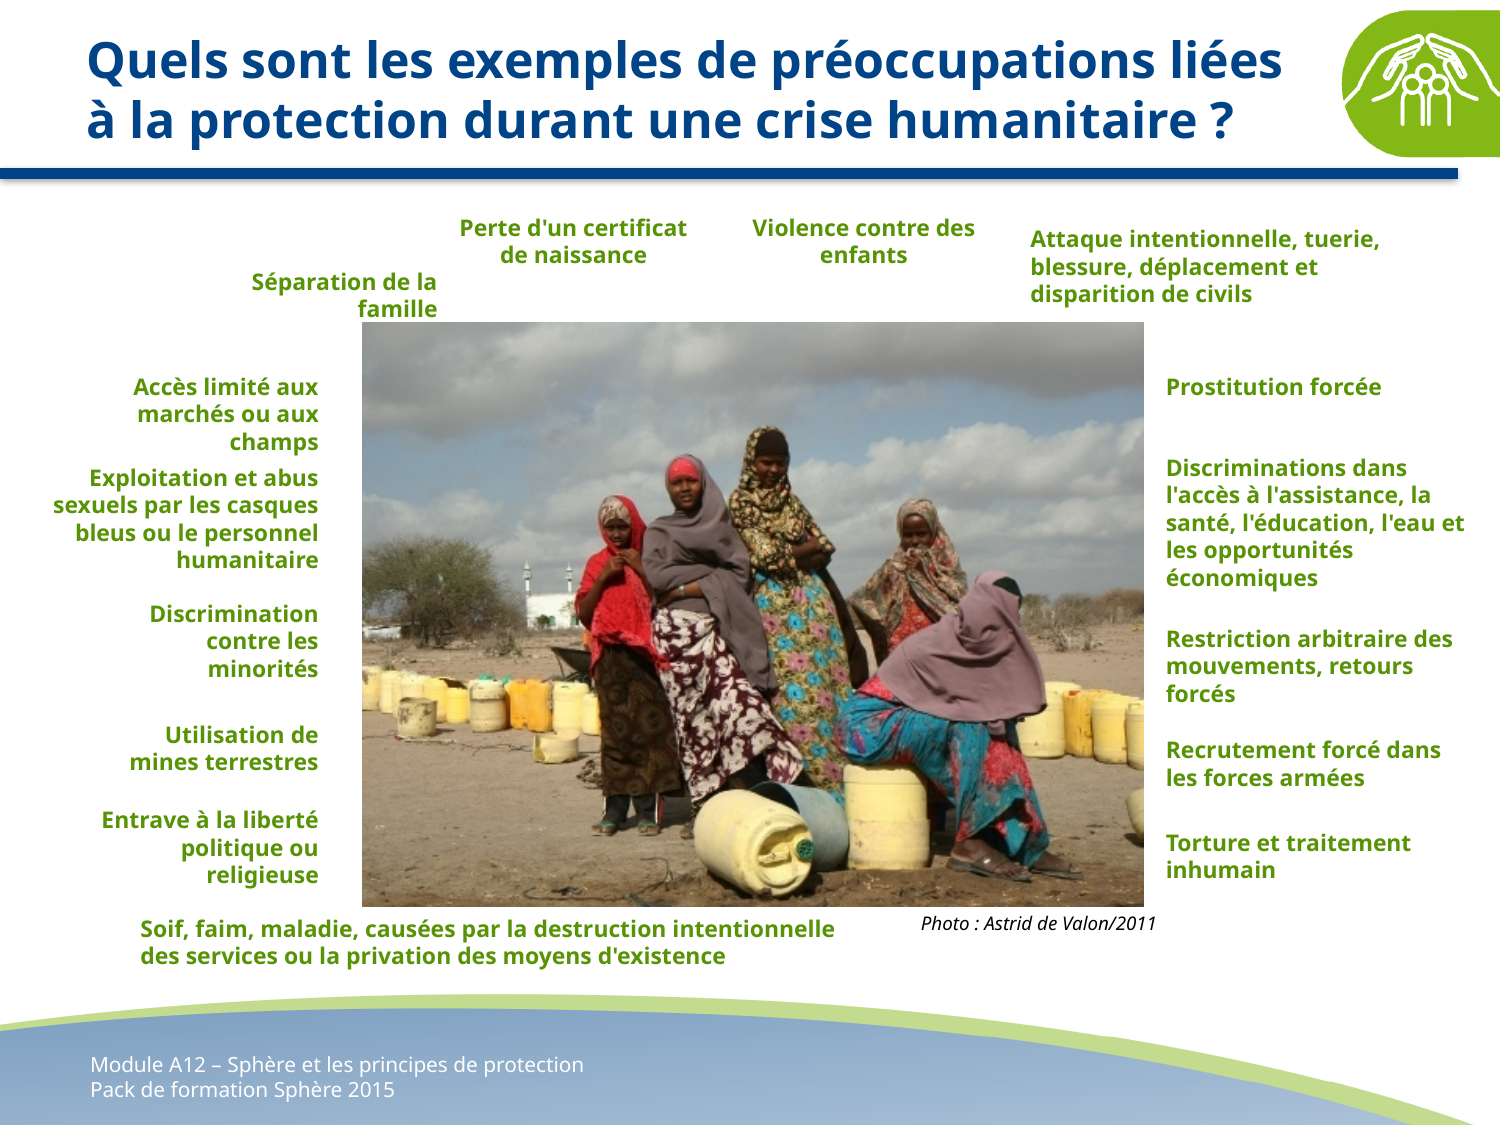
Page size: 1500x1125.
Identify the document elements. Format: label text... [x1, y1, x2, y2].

text_box Utilisation de mines terrestres [76, 712, 334, 778]
text_box Accès limité aux marchés ou aux champs [50, 365, 334, 453]
text_box Torture et traitement inhumain [1150, 820, 1475, 907]
picture [1335, 9, 1500, 158]
text_box Séparation de la famille [155, 259, 453, 321]
text_box Prostitution forcée [1150, 365, 1491, 433]
text_box Restriction arbitraire des mouvements, retours forcés [1150, 616, 1475, 728]
title Quels sont les exemples de préoccupations liées à la protection durant une crise humanitaire ? [75, 0, 1335, 178]
text_box Exploitation et abus sexuels par les casques bleus ou le personnel humanitaire [0, 455, 334, 588]
text_box Perte d'un certificat de naissance [432, 205, 715, 293]
picture [0, 992, 1500, 1125]
text_box Soif, faim, maladie, causées par la destruction intentionnelle des services ou la privation des moyens d'existence [125, 906, 890, 993]
text_box Discriminations dans l'accès à l'assistance, la santé, l'éducation, l'eau et les opportunités économiques [1150, 446, 1500, 584]
text_box Photo : Astrid de Valon/2011 [783, 904, 1172, 942]
text_box Recrutement forcé dans les forces armées [1150, 728, 1491, 815]
text_box Entrave à la liberté politique ou religieuse [50, 798, 334, 896]
text_box Violence contre des enfants [722, 205, 1006, 293]
text_box Discrimination contre les minorités [76, 591, 334, 684]
text_box Attaque intentionnelle, tuerie, blessure, déplacement et disparition de civils [1015, 217, 1410, 323]
picture [361, 322, 1144, 908]
footer Module A12 – Sphère et les principes de protection Pack de formation Sphère 2015 [75, 1046, 1072, 1107]
